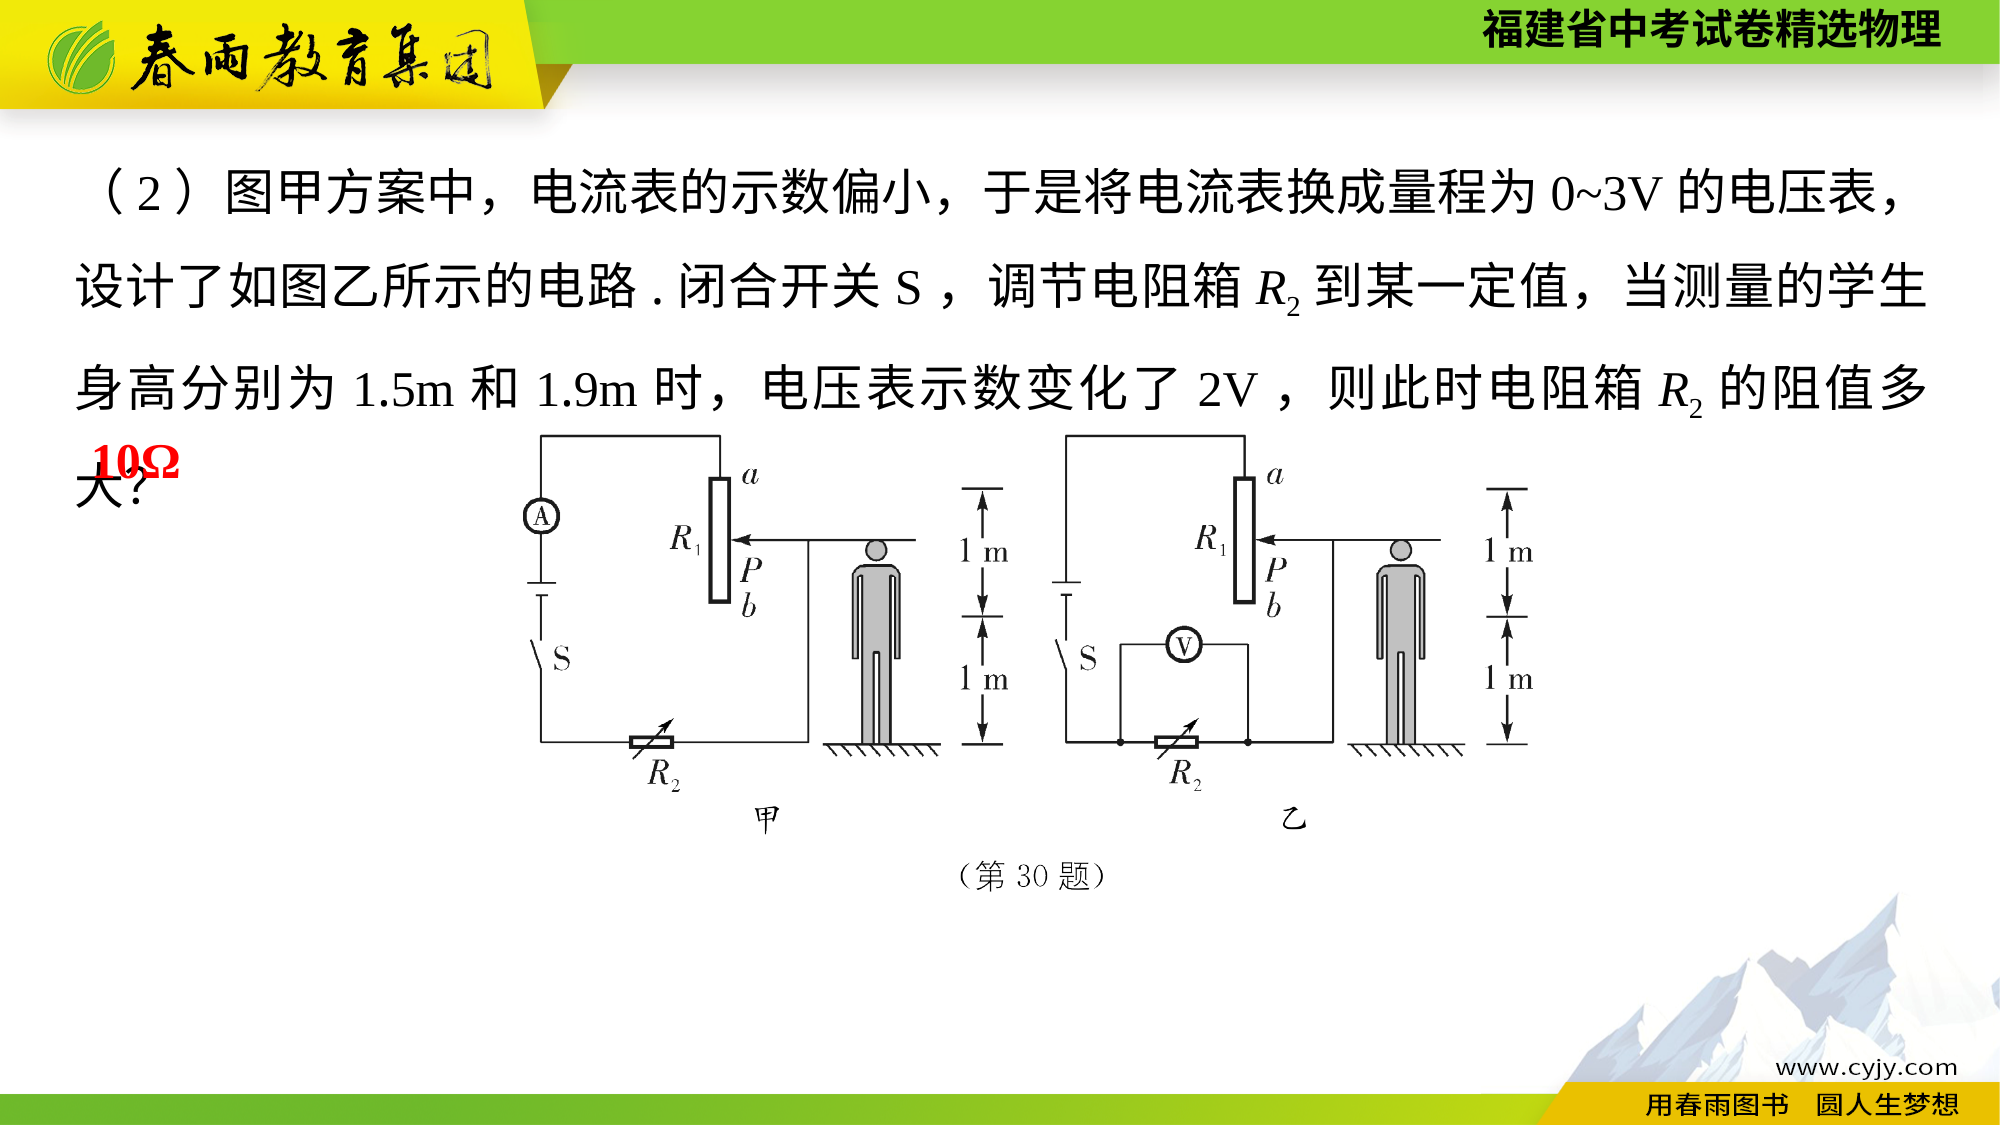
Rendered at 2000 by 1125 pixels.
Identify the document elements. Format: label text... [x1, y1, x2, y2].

list （2）图甲方案中，电流表的示数偏小，于是将电流表换成量程为0~3V的电压表，设计了如图乙所示的电路.闭合开关S，调节电阻箱R2到某一定值，当测量的学生身高分别为1.5m和1.9m时，电压表示数变化了2V，则此时电阻箱R2的阻值多大？ [59, 122, 1944, 399]
text_box 10Ω [76, 420, 196, 496]
picture [0, 0, 2000, 1125]
